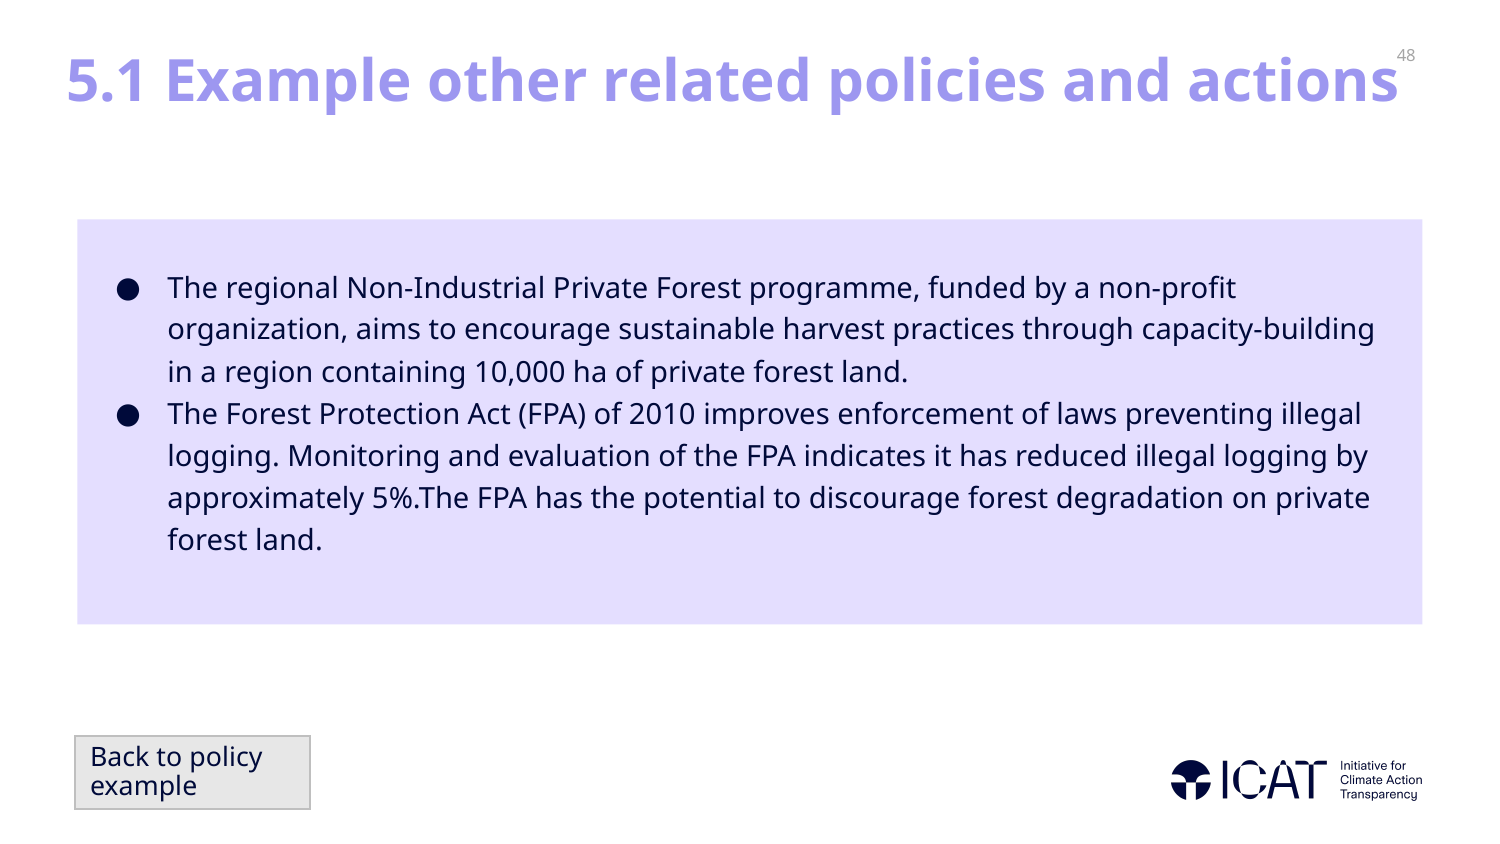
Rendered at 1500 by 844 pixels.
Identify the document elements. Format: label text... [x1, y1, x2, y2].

text_box [114, 754, 310, 791]
picture [1171, 724, 1459, 835]
list Back to policy example [75, 735, 310, 809]
title 5.1 Example other related policies and actions [51, 35, 1449, 130]
text_box The regional Non-Industrial Private Forest programme, funded by a non-profit organization, aims to encourage sustainable harvest practices through capacity-building in a region containing 10,000 ha of private forest land. The Forest Protection Act (FPA) of 2010 improves enforcement of laws preventing illegal logging. Monitoring and evaluation of the FPA indicates it has reduced illegal logging by approximately 5%.The FPA has the potential to discourage forest degradation on private forest land. [77, 219, 1423, 625]
